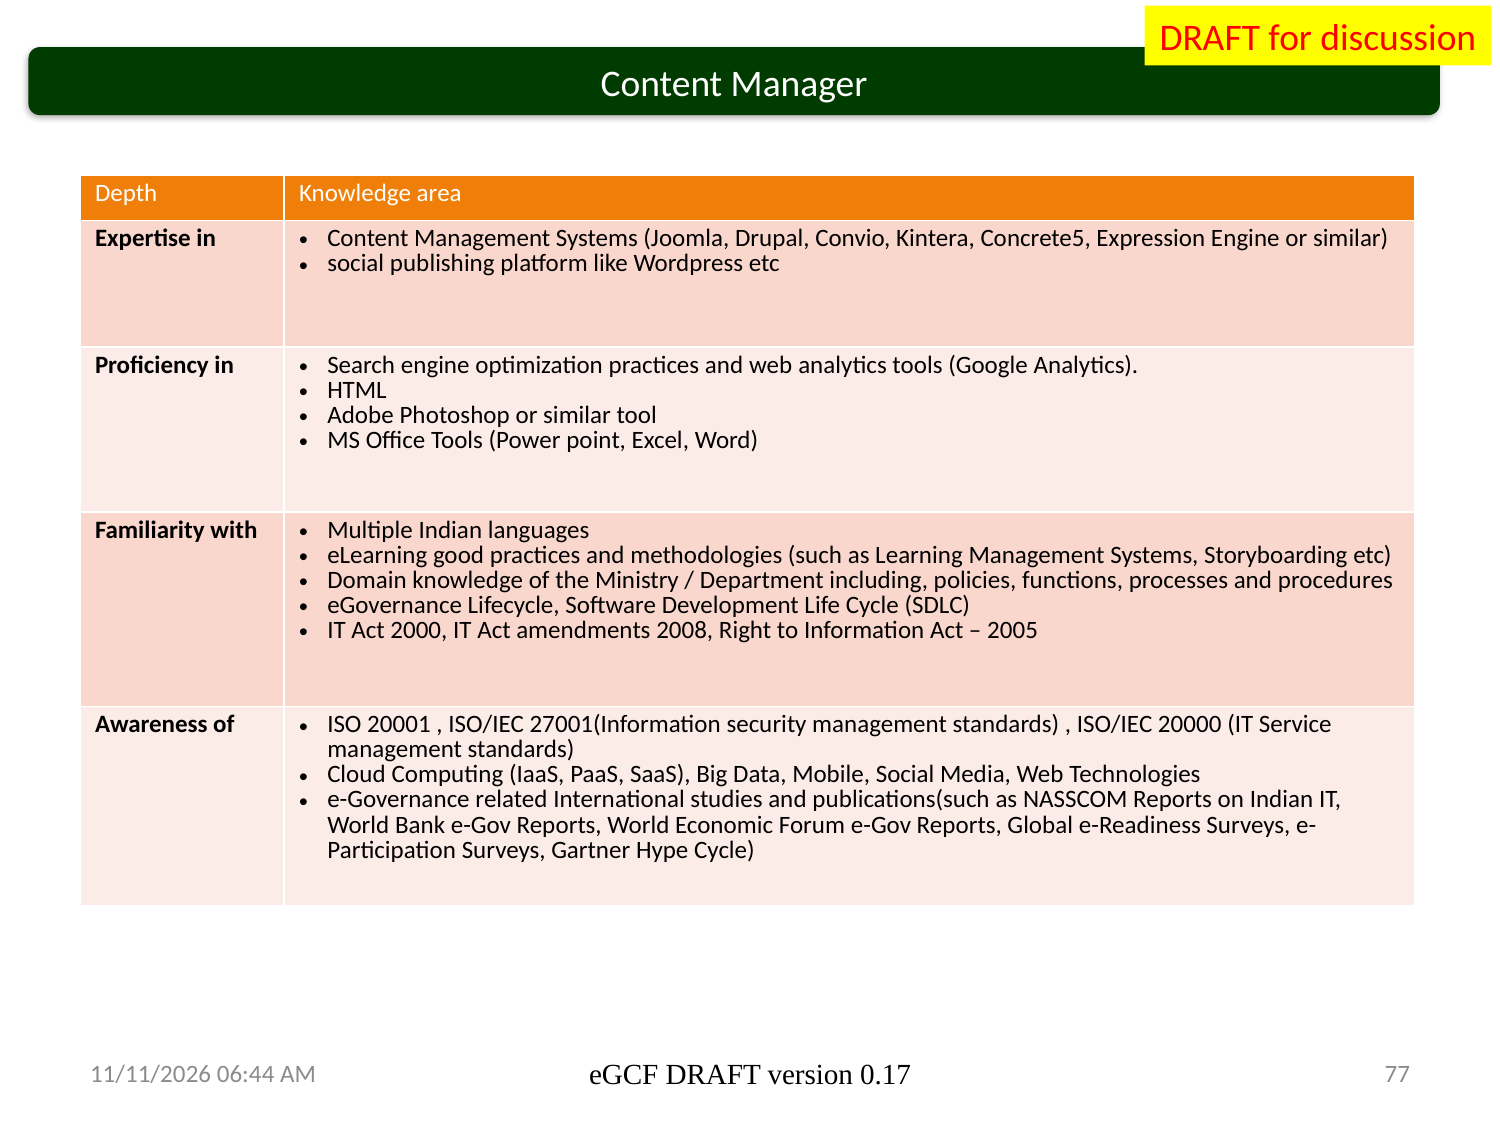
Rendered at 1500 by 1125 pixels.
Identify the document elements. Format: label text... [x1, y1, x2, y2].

table_cell Multiple Indian languages eLearning good practices and methodologies (such as Learning Management Systems, Storyboarding etc) Domain knowledge of the Ministry / Department including, policies, functions, processes and procedures eGovernance Lifecycle, Software Development Life Cycle (SDLC) IT Act 2000, IT Act amendments 2008, Right to Information Act – 2005 [285, 513, 1414, 706]
table_cell Expertise in [81, 221, 283, 346]
table_cell Search engine optimization practices and web analytics tools (Google Analytics). HTML Adobe Photoshop or similar tool MS Office Tools (Power point, Excel, Word) [285, 348, 1414, 511]
table_header Depth [81, 176, 283, 220]
text_box DRAFT for discussion [1144, 5, 1492, 66]
text_box Content Manager [27, 46, 1441, 116]
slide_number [75, 1042, 425, 1103]
table_cell Awareness of [81, 707, 283, 905]
slide_number 77 [1074, 1042, 1425, 1103]
table_cell Proficiency in [81, 348, 283, 511]
table_cell Familiarity with [81, 513, 283, 706]
table_cell Content Management Systems (Joomla, Drupal, Convio, Kintera, Concrete5, Expression Engine or similar) social publishing platform like Wordpress etc [285, 221, 1414, 346]
table_cell ISO 20001 , ISO/IEC 27001(Information security management standards) , ISO/IEC 20000 (IT Service management standards) Cloud Computing (IaaS, PaaS, SaaS), Big Data, Mobile, Social Media, Web Technologies e-Governance related International studies and publications(such as NASSCOM Reports on Indian IT, World Bank e-Gov Reports, World Economic Forum e-Gov Reports, Global e-Readiness Surveys, e-Participation Surveys, Gartner Hype Cycle) [285, 707, 1414, 905]
table_header Knowledge area [285, 176, 1414, 220]
footer eGCF DRAFT version 0.17 [512, 1042, 988, 1103]
